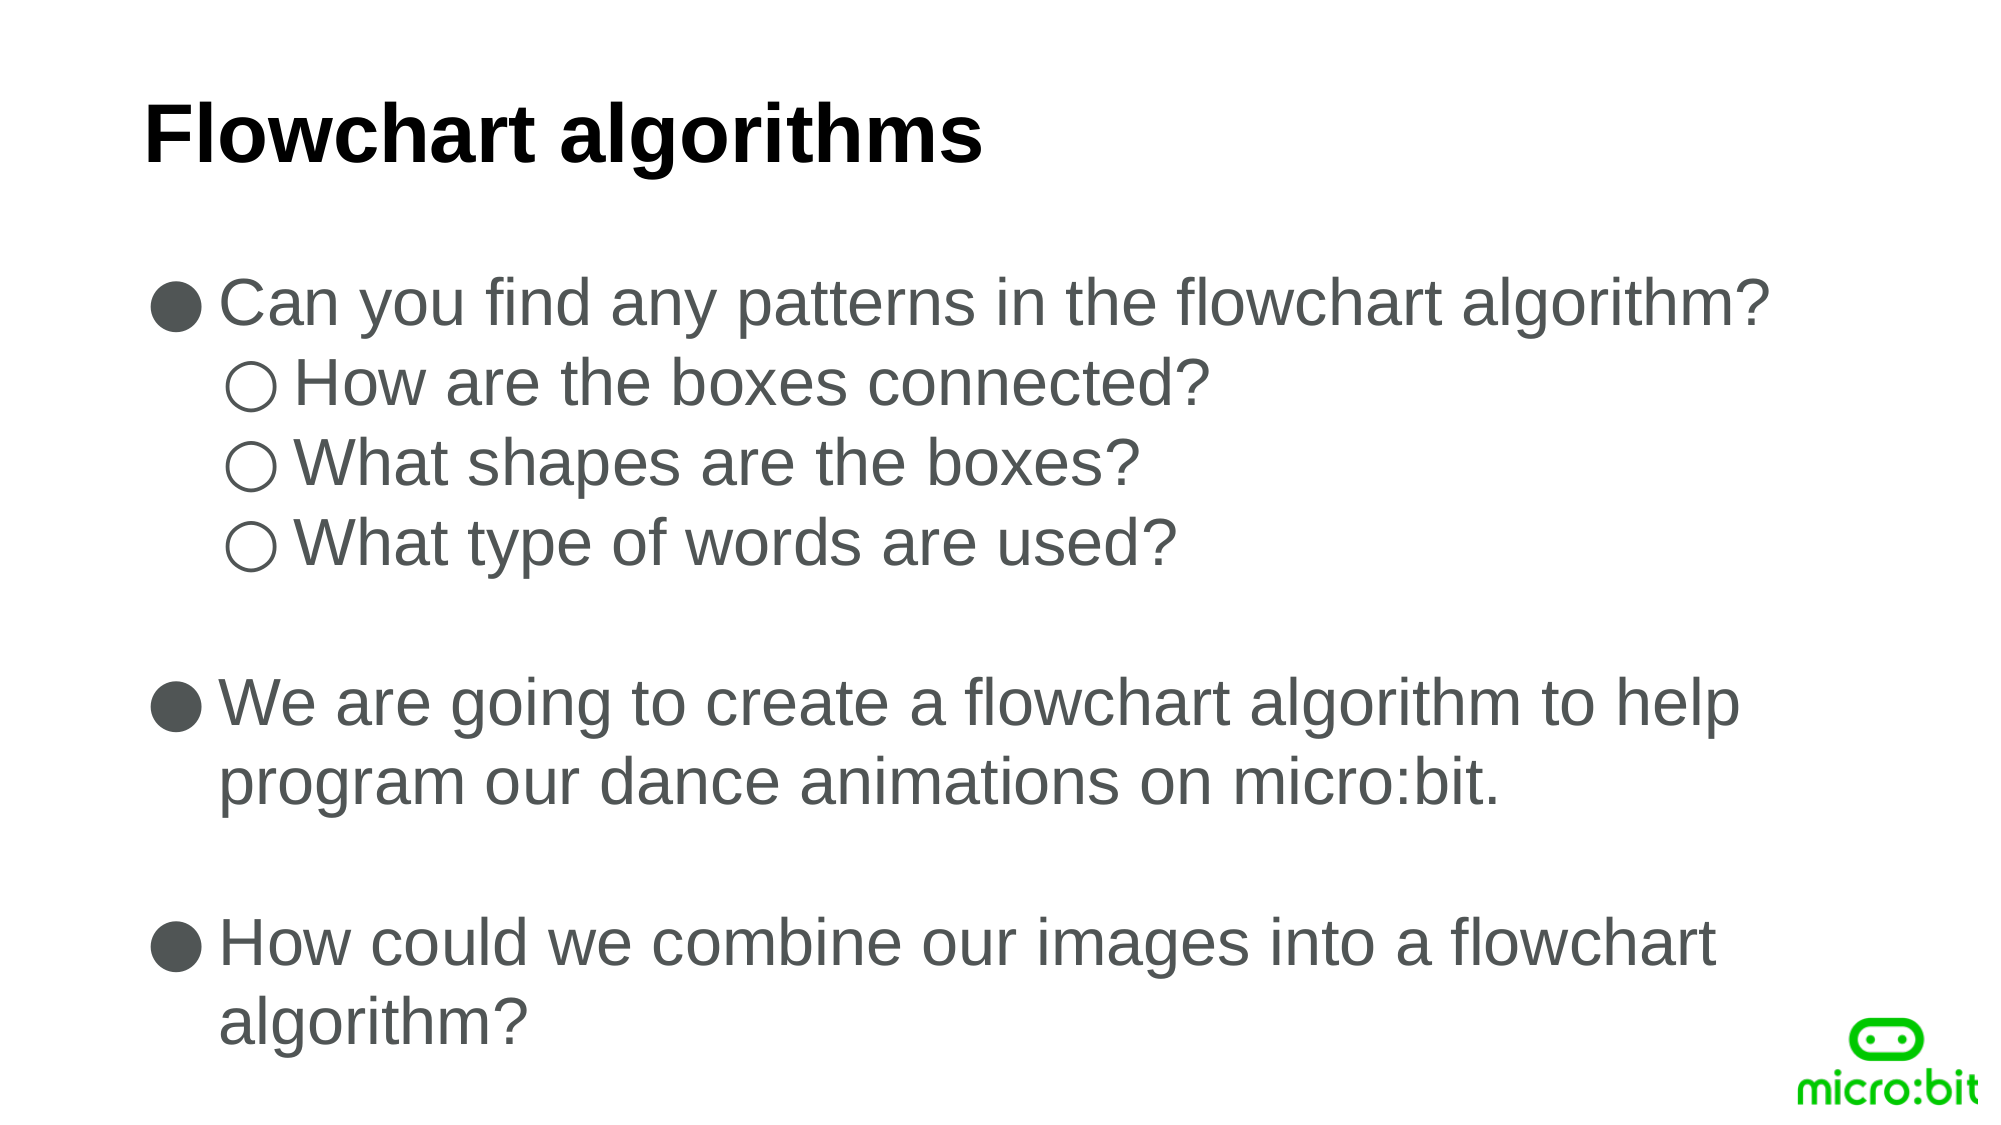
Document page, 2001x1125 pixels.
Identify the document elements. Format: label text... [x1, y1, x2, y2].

text_box Flowchart algorithms Can you find any patterns in the flowchart algorithm? How are the boxes connected? What shapes are the boxes? What type of words are used? We are going to create a flowchart algorithm to help program our dance animations on micro:bit. How could we combine our images into a flowchart algorithm? [128, 0, 1881, 809]
picture [1797, 1017, 1978, 1106]
